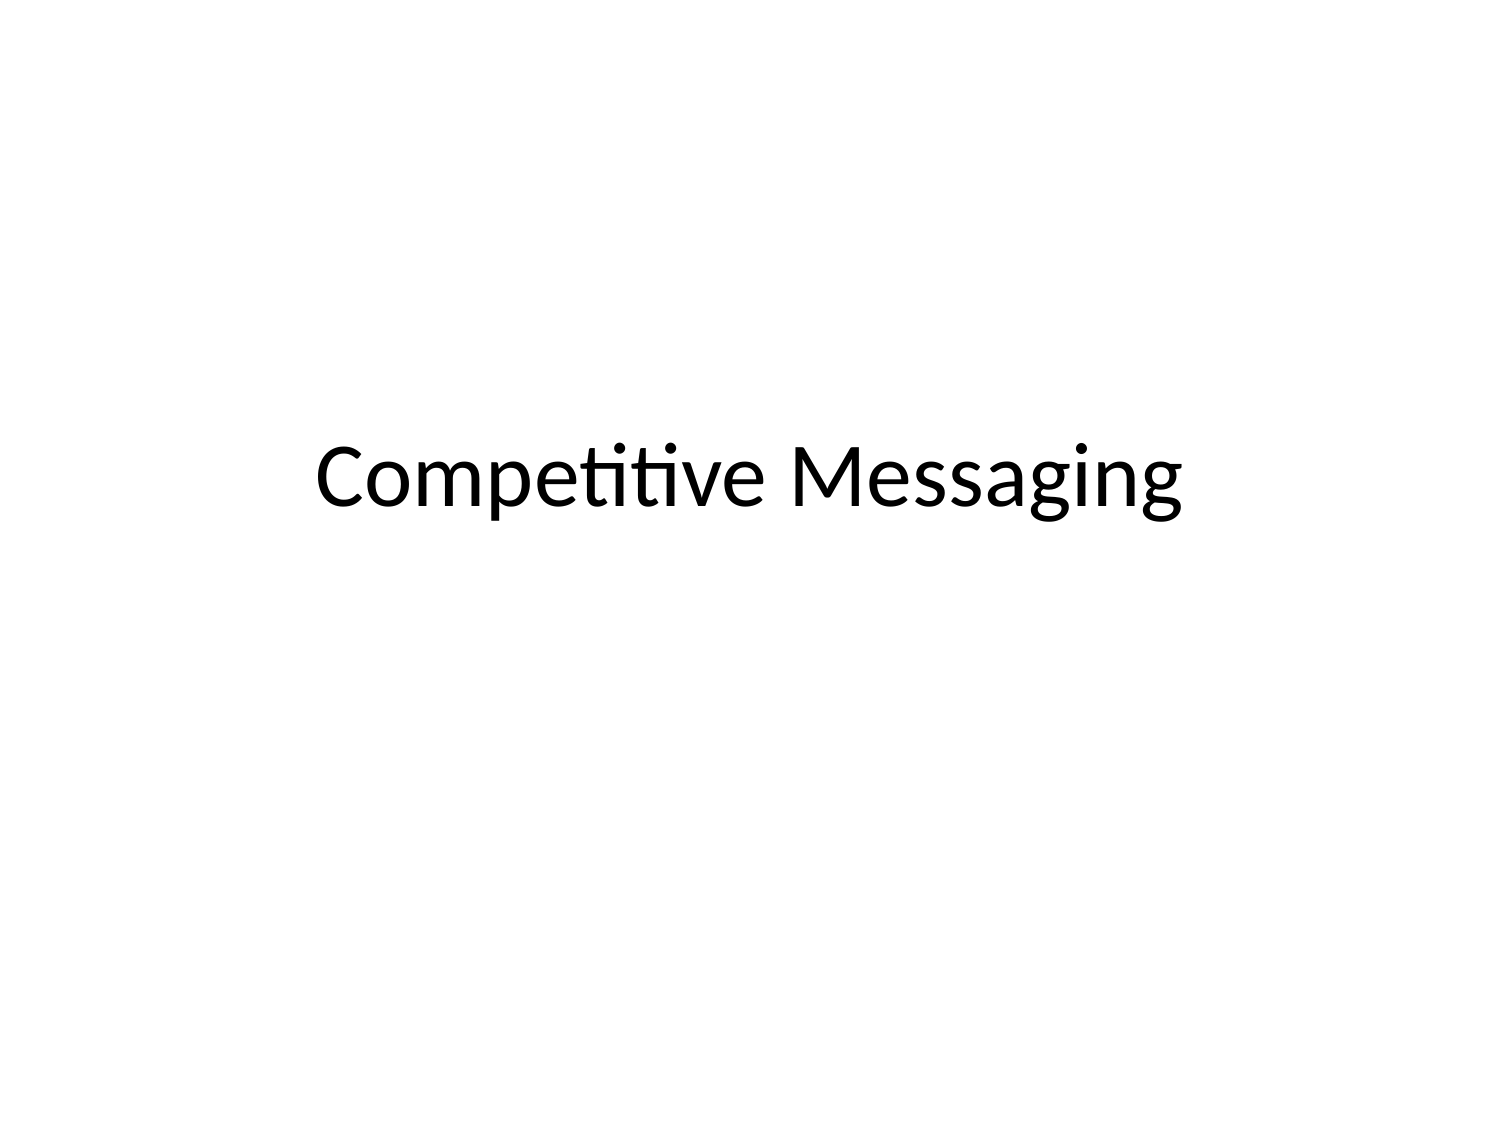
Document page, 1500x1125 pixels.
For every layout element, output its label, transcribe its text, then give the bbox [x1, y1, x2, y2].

title Competitive Messaging [112, 349, 1388, 591]
